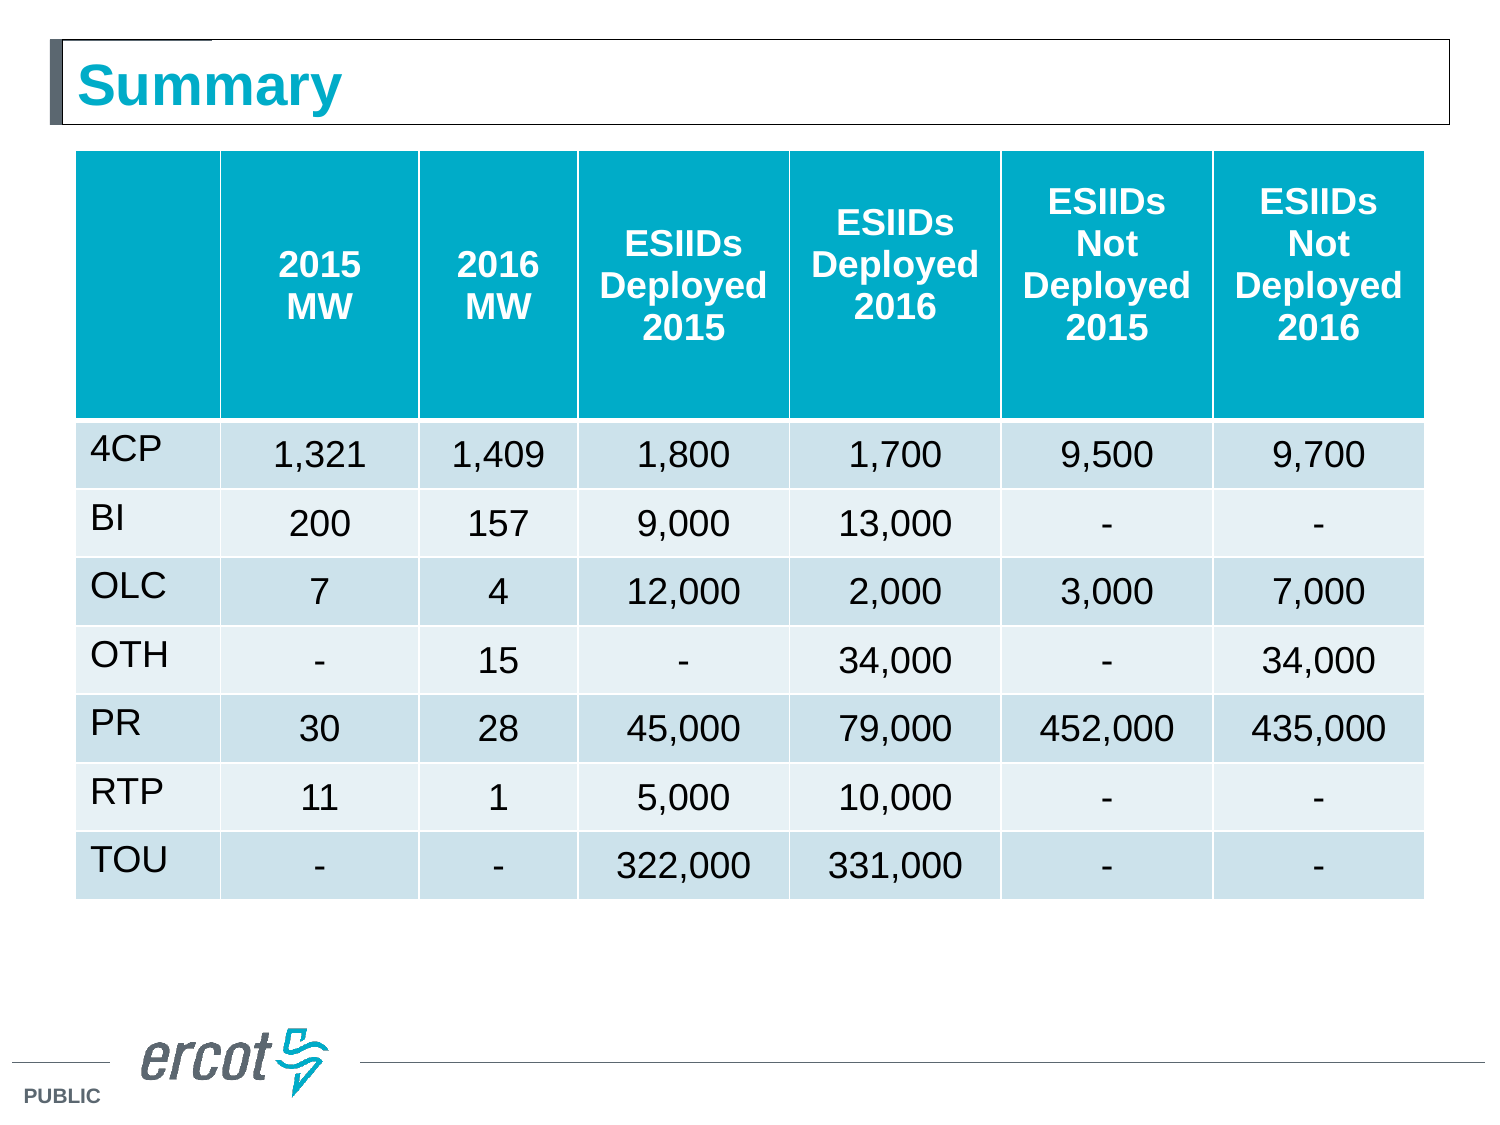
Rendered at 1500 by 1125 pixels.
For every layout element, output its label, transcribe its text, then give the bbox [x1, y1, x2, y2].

table_cell 1,800 [579, 423, 789, 488]
table_cell - [221, 627, 418, 693]
table_cell RTP [76, 764, 220, 830]
table_cell 200 [221, 490, 418, 556]
table_cell - [1002, 627, 1212, 693]
table_cell 9,500 [1002, 423, 1212, 488]
table_cell OLC [76, 558, 220, 625]
table_cell PR [76, 695, 220, 762]
table_cell - [1002, 832, 1212, 899]
table_cell 2,000 [790, 558, 1000, 625]
table_cell 15 [420, 627, 577, 693]
table_header 2016 MW [420, 151, 577, 418]
table_cell 9,700 [1214, 423, 1424, 488]
table_cell 7 [221, 558, 418, 625]
table_cell - [1214, 490, 1424, 556]
table_cell 10,000 [790, 764, 1000, 830]
table_cell 1,409 [420, 423, 577, 488]
table_header ESIIDs Not Deployed 2016 [1214, 151, 1424, 418]
table_cell - [221, 832, 418, 899]
table_cell 331,000 [790, 832, 1000, 899]
table_cell 13,000 [790, 490, 1000, 556]
table_cell - [579, 627, 789, 693]
table_header ESIIDs Not Deployed 2015 [1002, 151, 1212, 418]
table_cell 28 [420, 695, 577, 762]
table_header ESIIDs Deployed 2016 [790, 151, 1000, 418]
table_cell 1,321 [221, 423, 418, 488]
table_cell 4CP [76, 423, 220, 488]
table_cell - [1214, 764, 1424, 830]
title Summary [62, 39, 1450, 125]
table_cell - [1214, 832, 1424, 899]
table_cell 157 [420, 490, 577, 556]
table_cell - [1002, 490, 1212, 556]
table_cell 30 [221, 695, 418, 762]
table_header ESIIDs Deployed 2015 [579, 151, 789, 418]
table_cell 45,000 [579, 695, 789, 762]
table_cell 9,000 [579, 490, 789, 556]
table_cell TOU [76, 832, 220, 899]
table_cell 3,000 [1002, 558, 1212, 625]
table_cell 7,000 [1214, 558, 1424, 625]
table_cell 34,000 [790, 627, 1000, 693]
table_cell 4 [420, 558, 577, 625]
table_cell - [420, 832, 577, 899]
table_cell 5,000 [579, 764, 789, 830]
table_cell 11 [221, 764, 418, 830]
table_cell 1 [420, 764, 577, 830]
table_cell 12,000 [579, 558, 789, 625]
table_cell 34,000 [1214, 627, 1424, 693]
table_header [76, 151, 220, 418]
picture [137, 1024, 332, 1100]
table_cell 322,000 [579, 832, 789, 899]
table_cell 452,000 [1002, 695, 1212, 762]
table_cell 1,700 [790, 423, 1000, 488]
table_cell - [1002, 764, 1212, 830]
table_cell 435,000 [1214, 695, 1424, 762]
table_header 2015 MW [221, 151, 418, 418]
table_cell OTH [76, 627, 220, 693]
table_cell BI [76, 490, 220, 556]
table_cell 79,000 [790, 695, 1000, 762]
